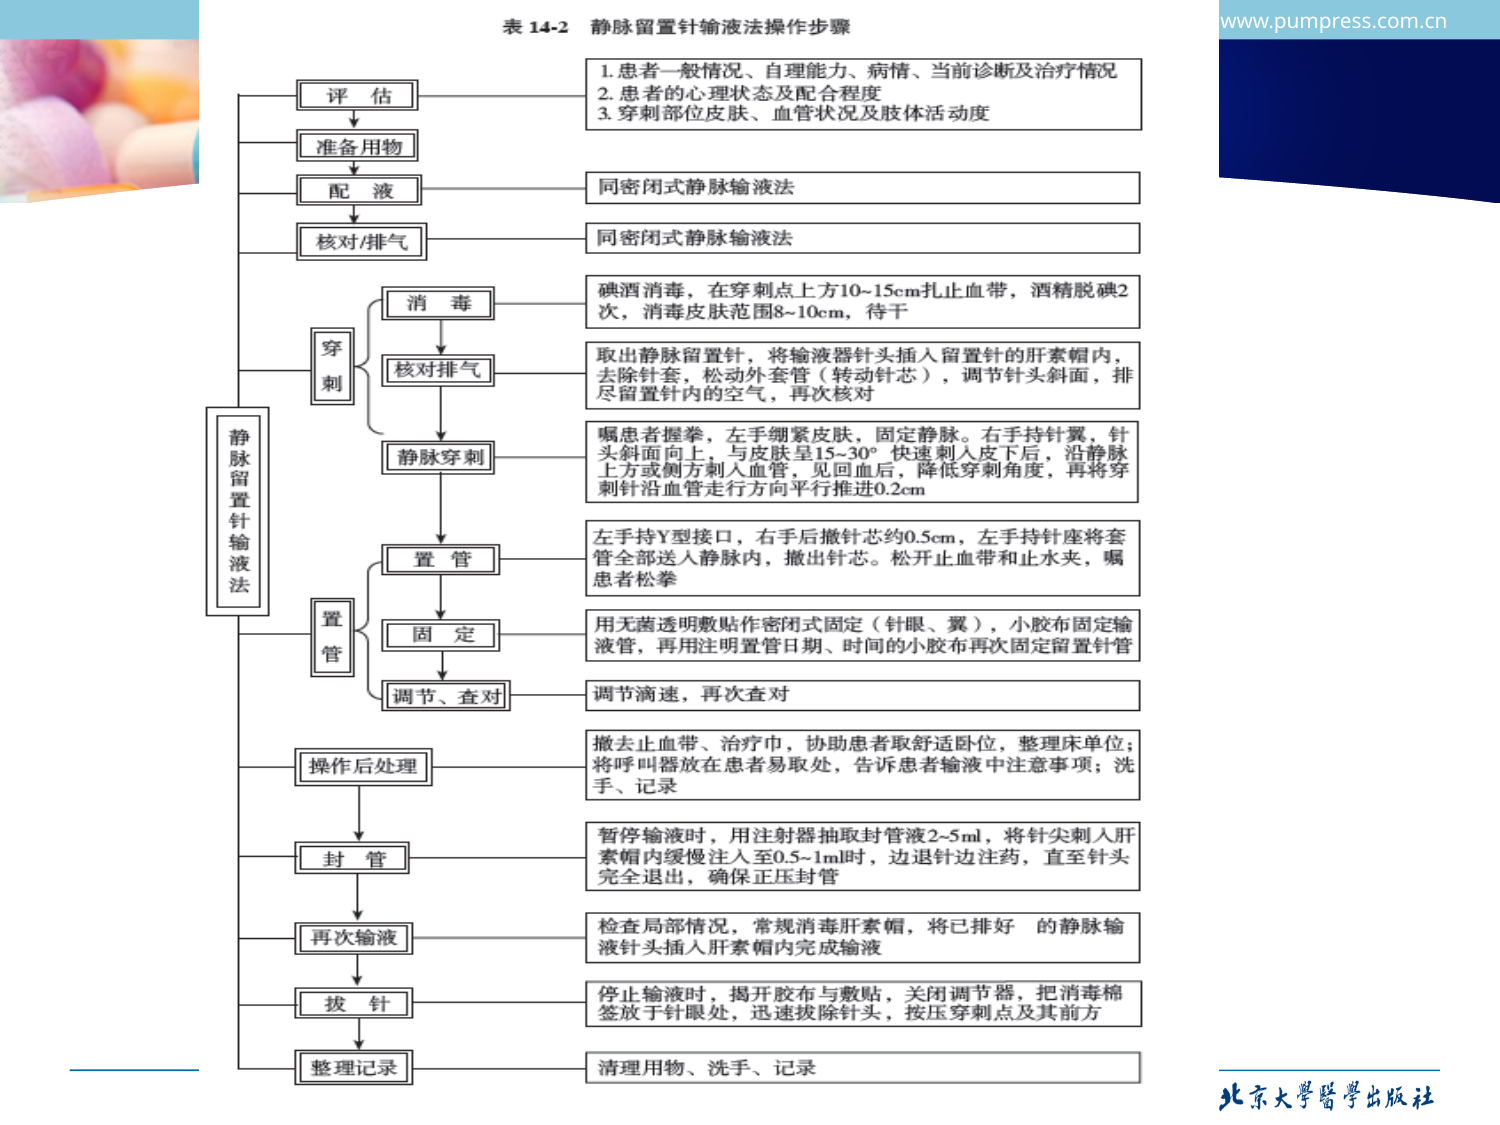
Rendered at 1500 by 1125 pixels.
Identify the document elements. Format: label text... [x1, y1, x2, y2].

slide_number www.pumpress.com.cn [1220, 0, 1463, 38]
picture [0, 0, 1500, 1125]
